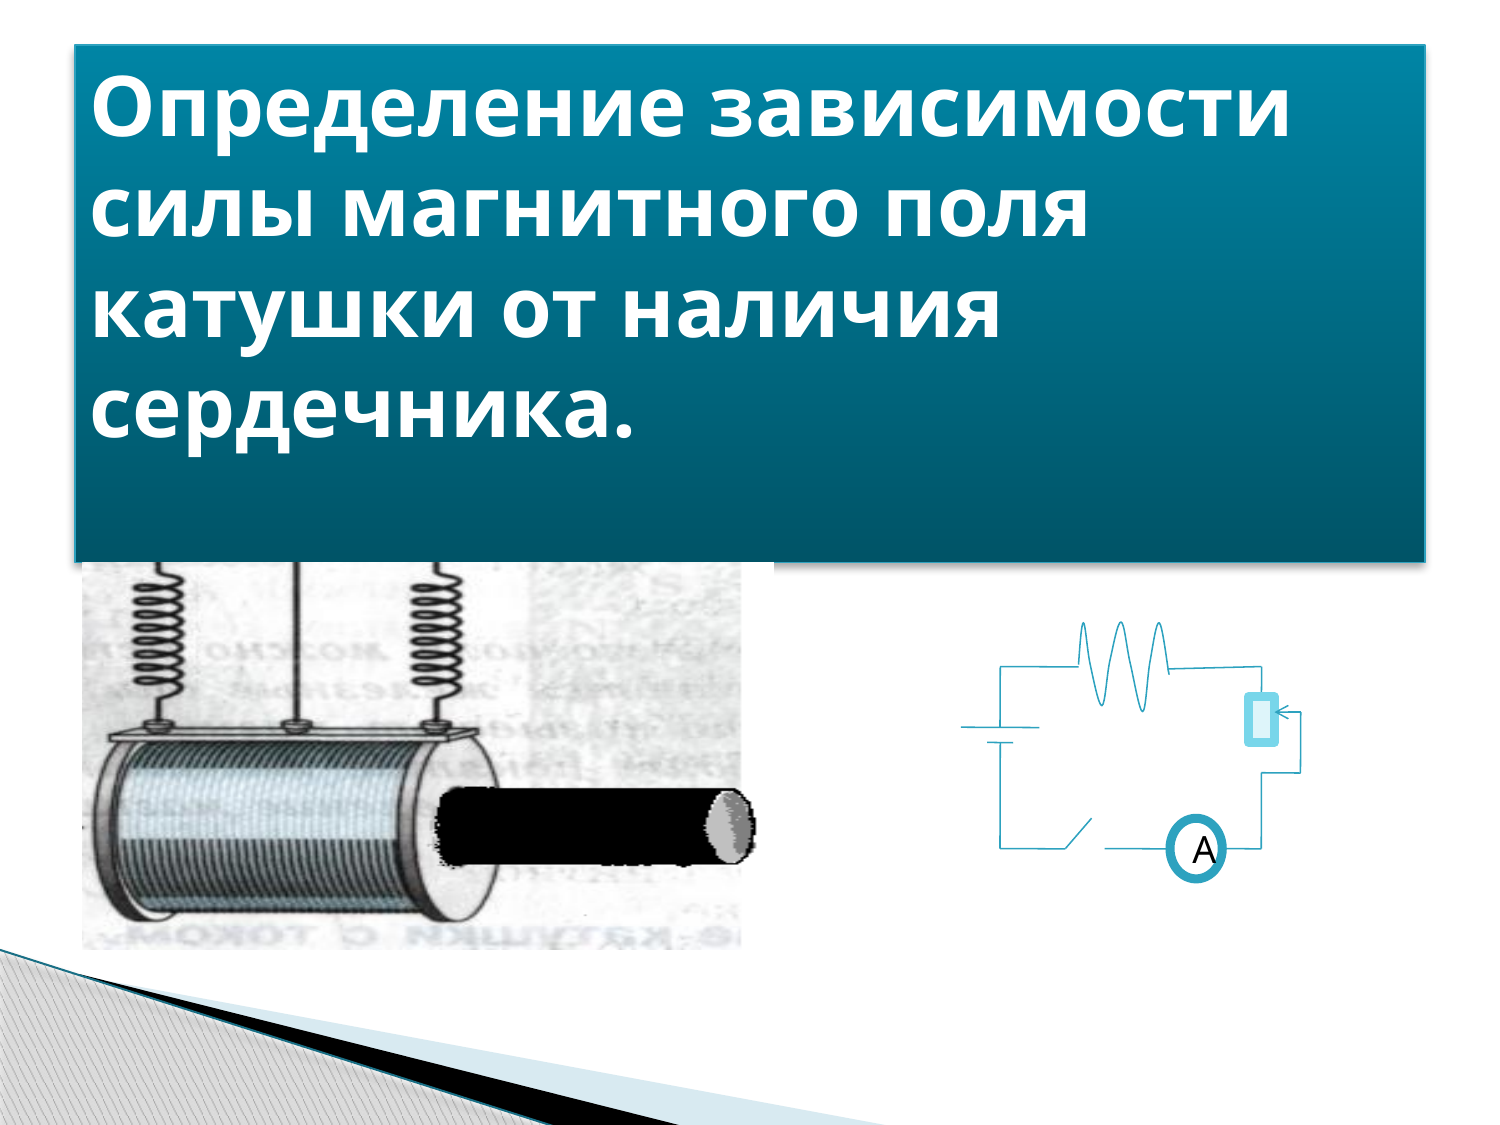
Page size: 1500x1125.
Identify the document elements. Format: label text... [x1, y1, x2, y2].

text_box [960, 620, 1302, 880]
title Определение зависимости силы магнитного поля катушки от наличия сердечника. [74, 44, 1426, 563]
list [81, 562, 774, 950]
